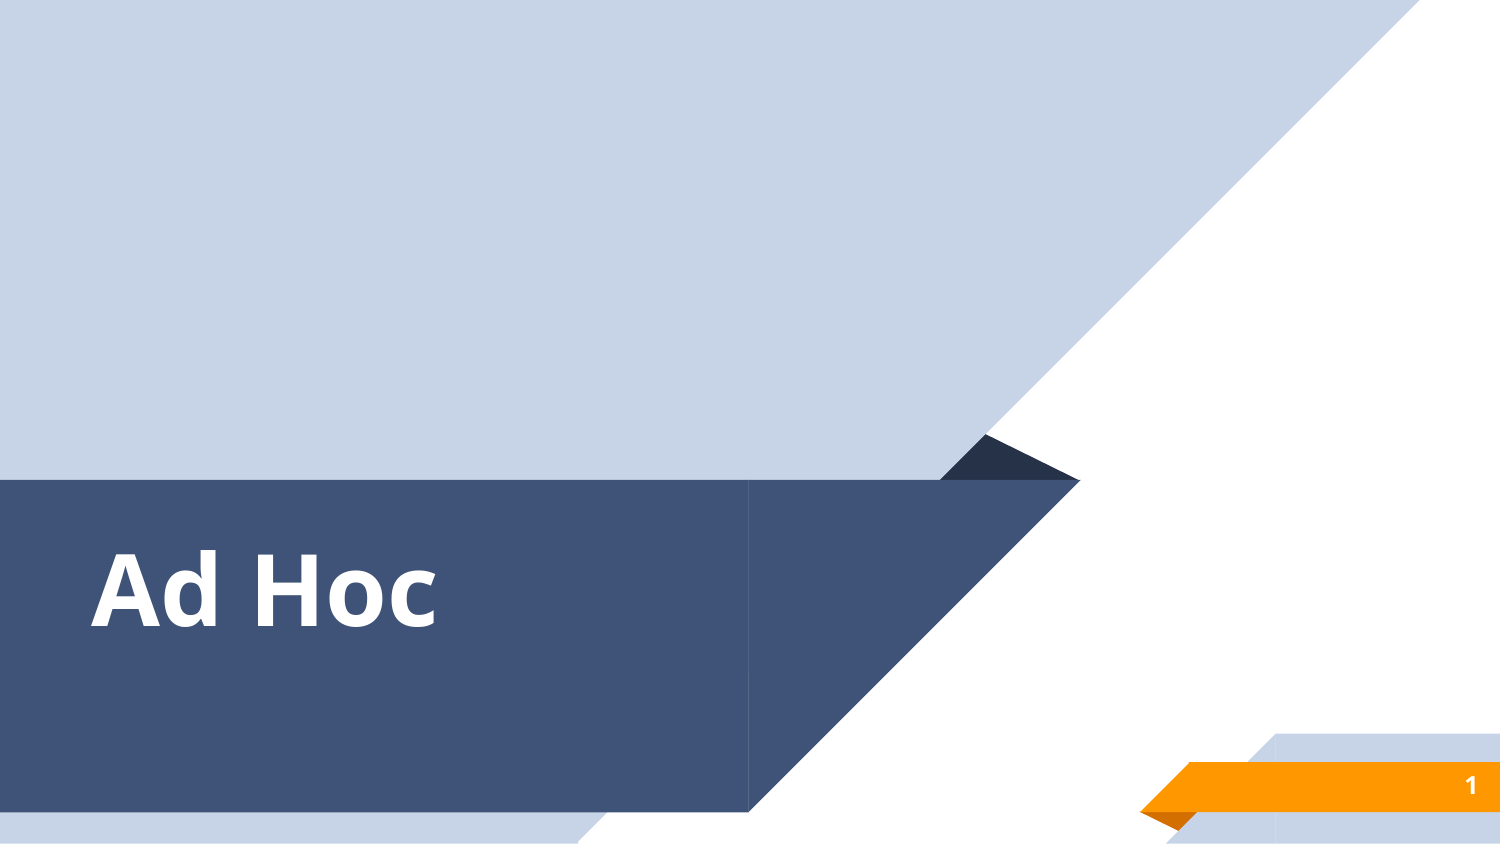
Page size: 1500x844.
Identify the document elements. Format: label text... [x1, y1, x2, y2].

title Ad Hoc [76, 470, 848, 662]
slide_number ‹#› [1249, 760, 1494, 813]
